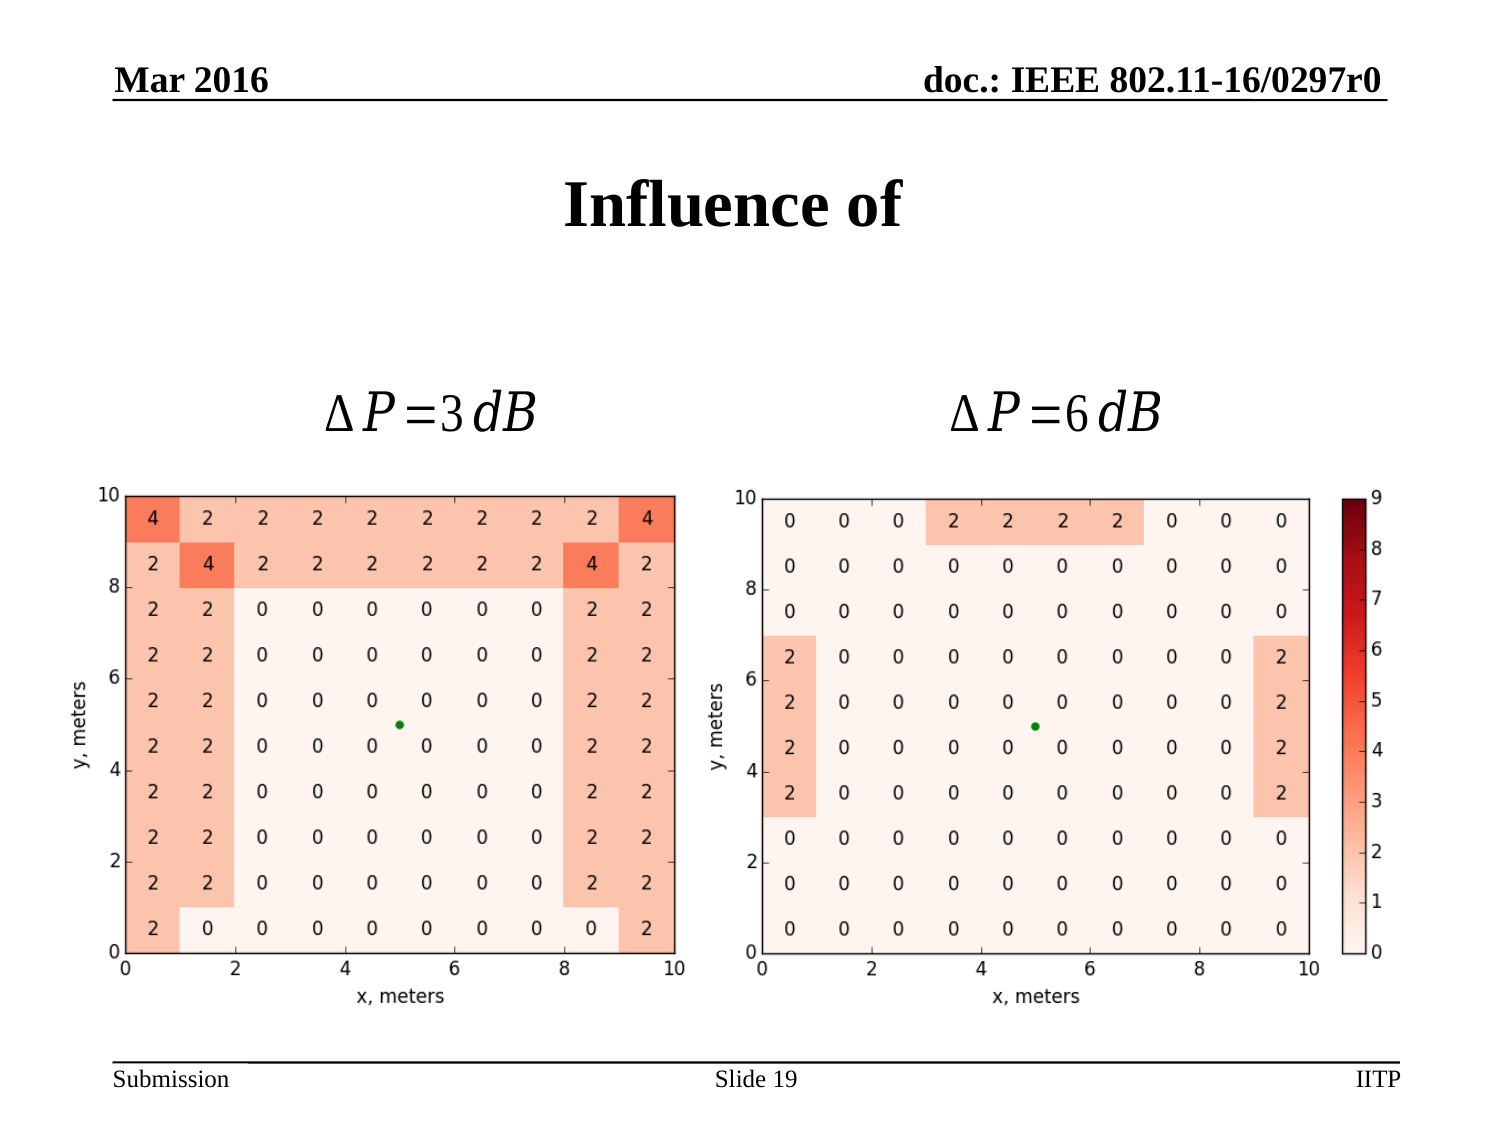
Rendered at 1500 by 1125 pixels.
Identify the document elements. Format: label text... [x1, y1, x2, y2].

picture [52, 467, 1465, 1024]
slide_number Slide 19 [712, 1061, 801, 1093]
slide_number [114, 54, 271, 101]
footer IITP [949, 1061, 1402, 1093]
